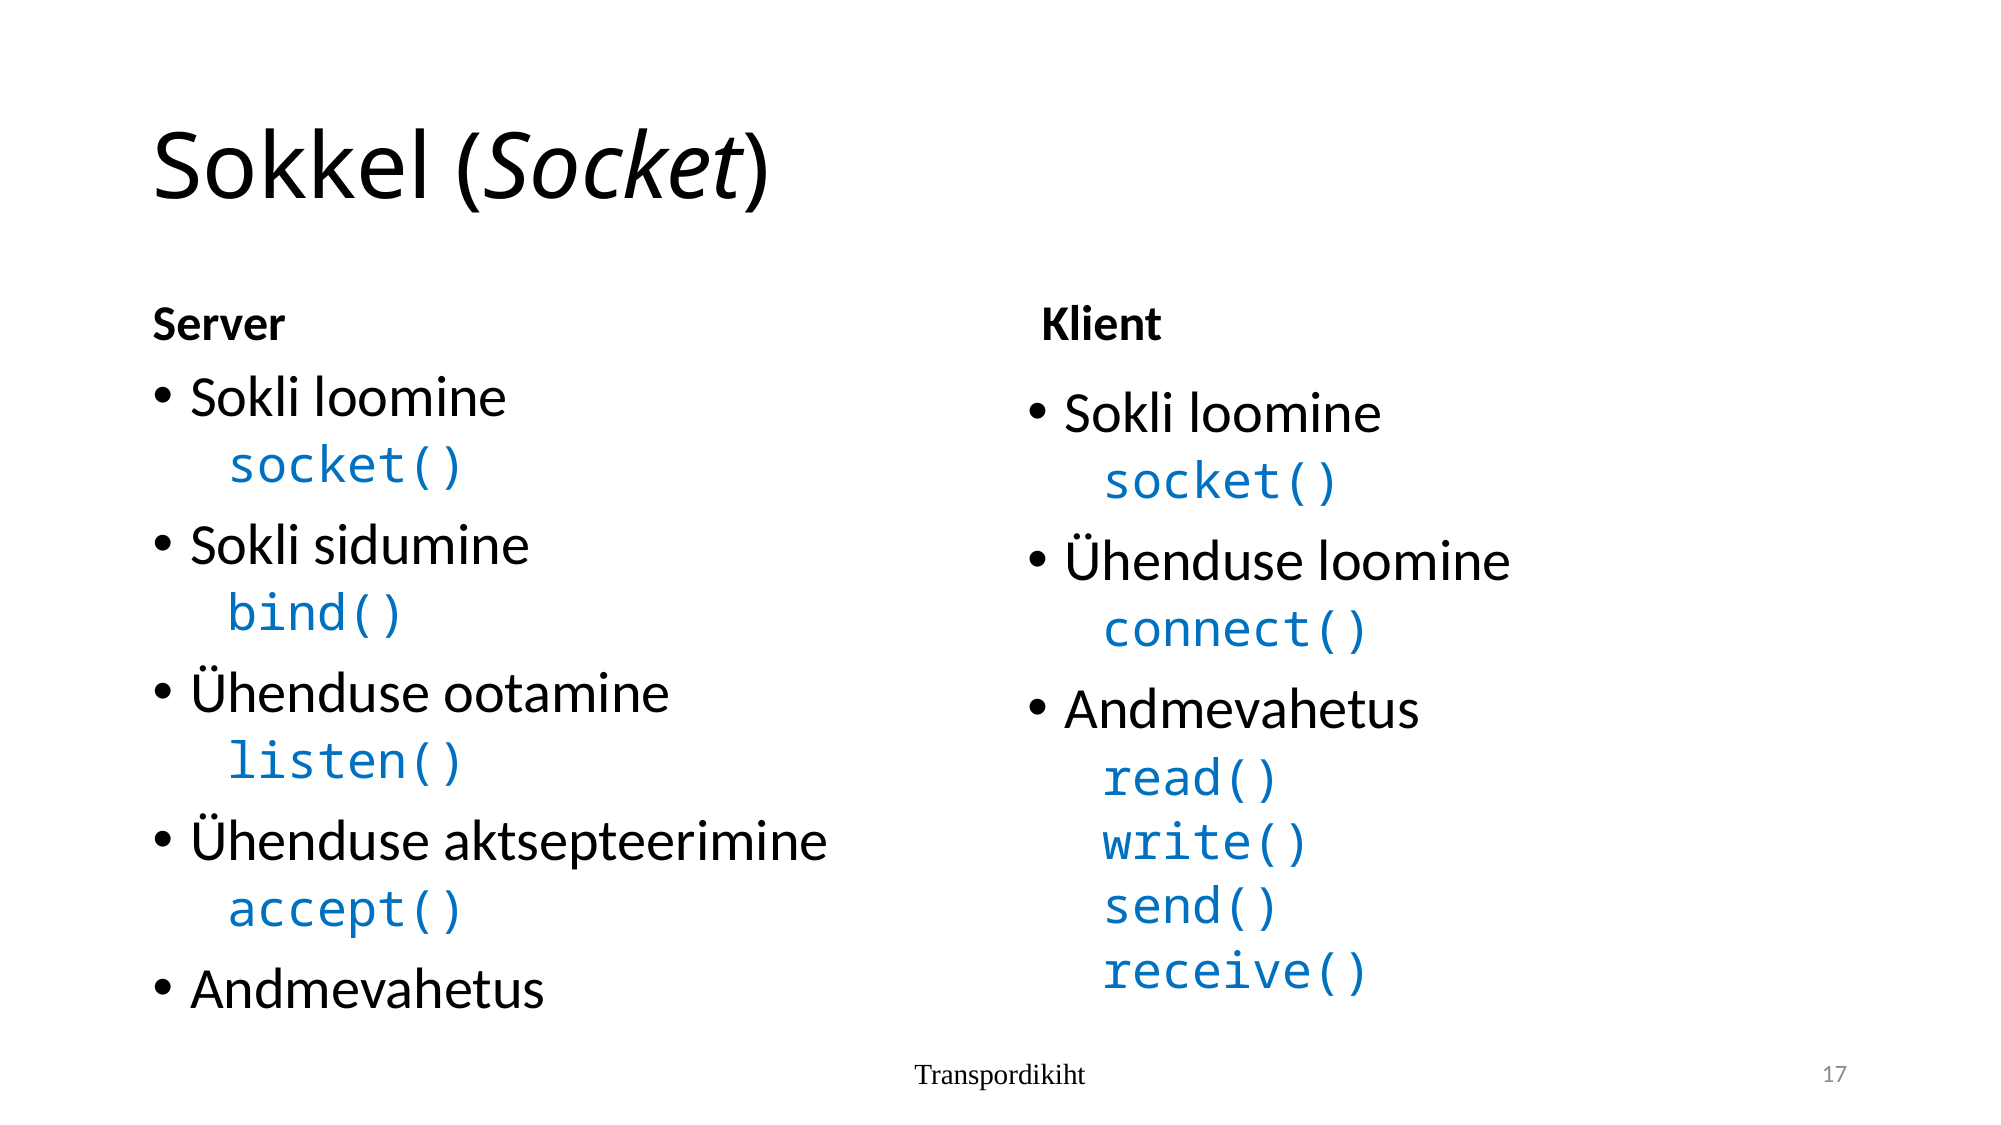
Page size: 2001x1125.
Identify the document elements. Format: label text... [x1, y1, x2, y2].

list Sokli loomine socket() Ühenduse loomine connect() Andmevahetus read() write() send() receive() [1012, 374, 1863, 1043]
list Sokli loomine socket() Sokli sidumine bind() Ühenduse ootamine listen() Ühenduse aktsepteerimine accept() Andmevahetus [137, 358, 984, 1043]
title Sokkel (Socket) [137, 59, 1863, 278]
list Server [137, 223, 984, 358]
slide_number 17 [1412, 1042, 1863, 1103]
list Klient [1026, 223, 1878, 359]
footer Transpordikiht [662, 1042, 1338, 1103]
